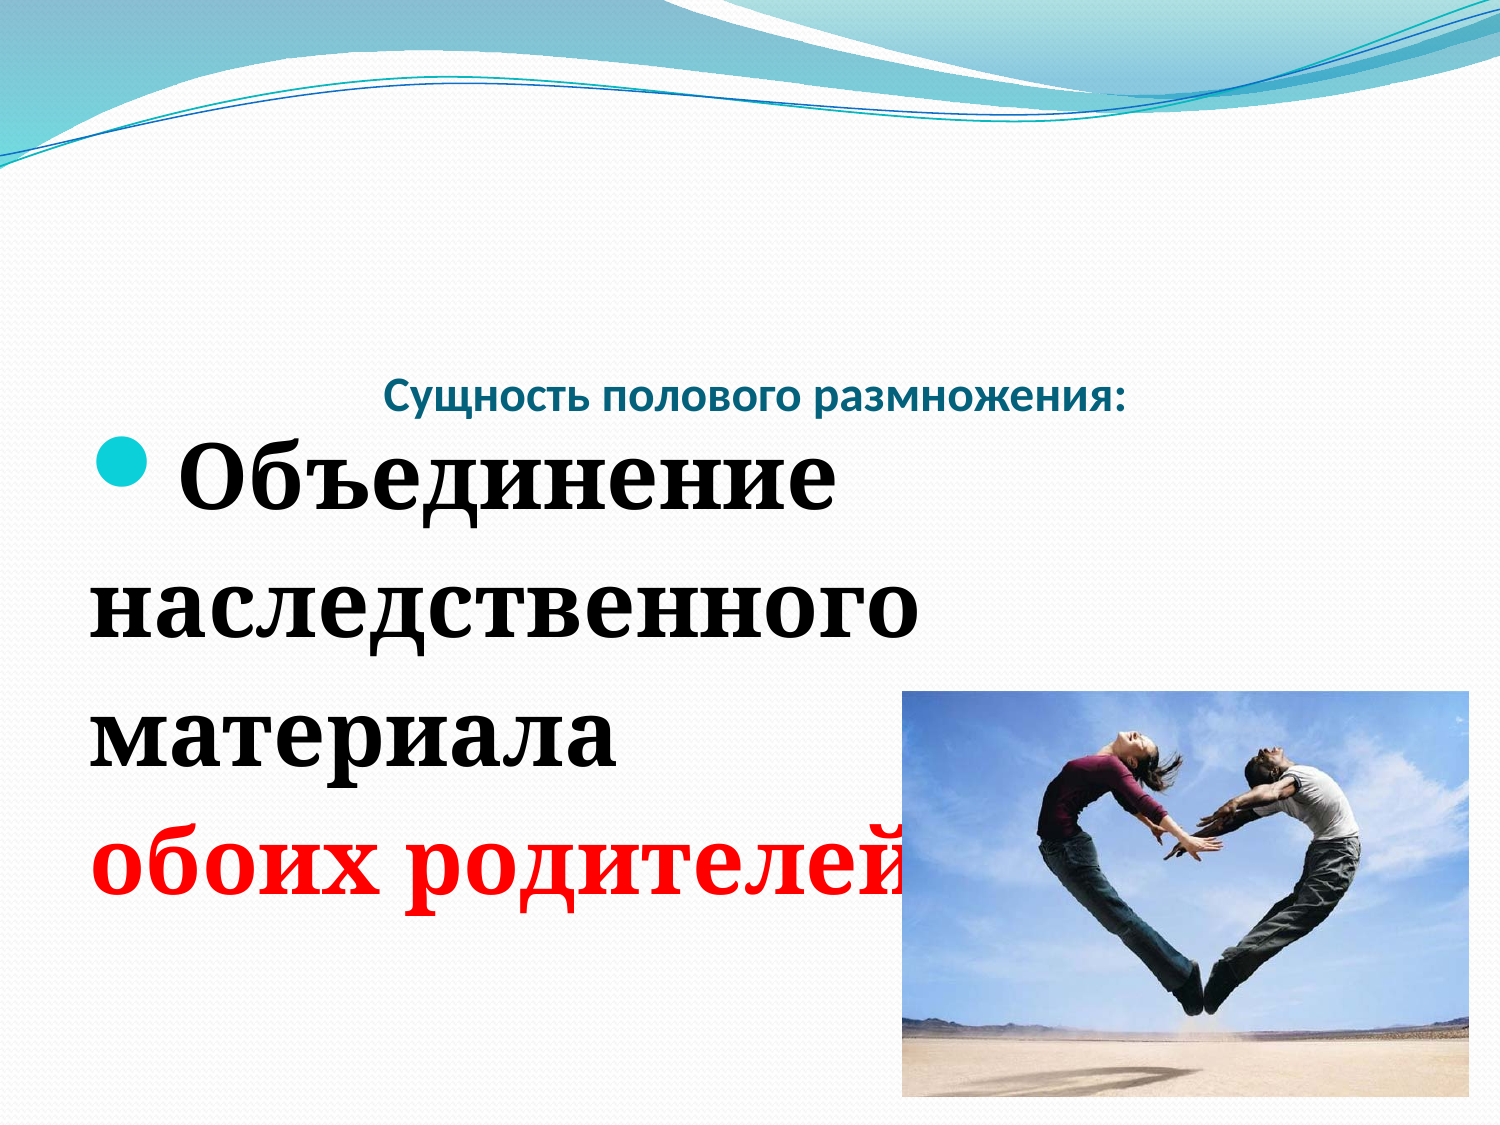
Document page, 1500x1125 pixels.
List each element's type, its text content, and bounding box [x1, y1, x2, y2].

list Объединение наследственного материала обоих родителей. [75, 410, 1425, 1038]
title Сущность полового размножения: [75, 115, 1425, 410]
picture [902, 691, 1469, 1098]
